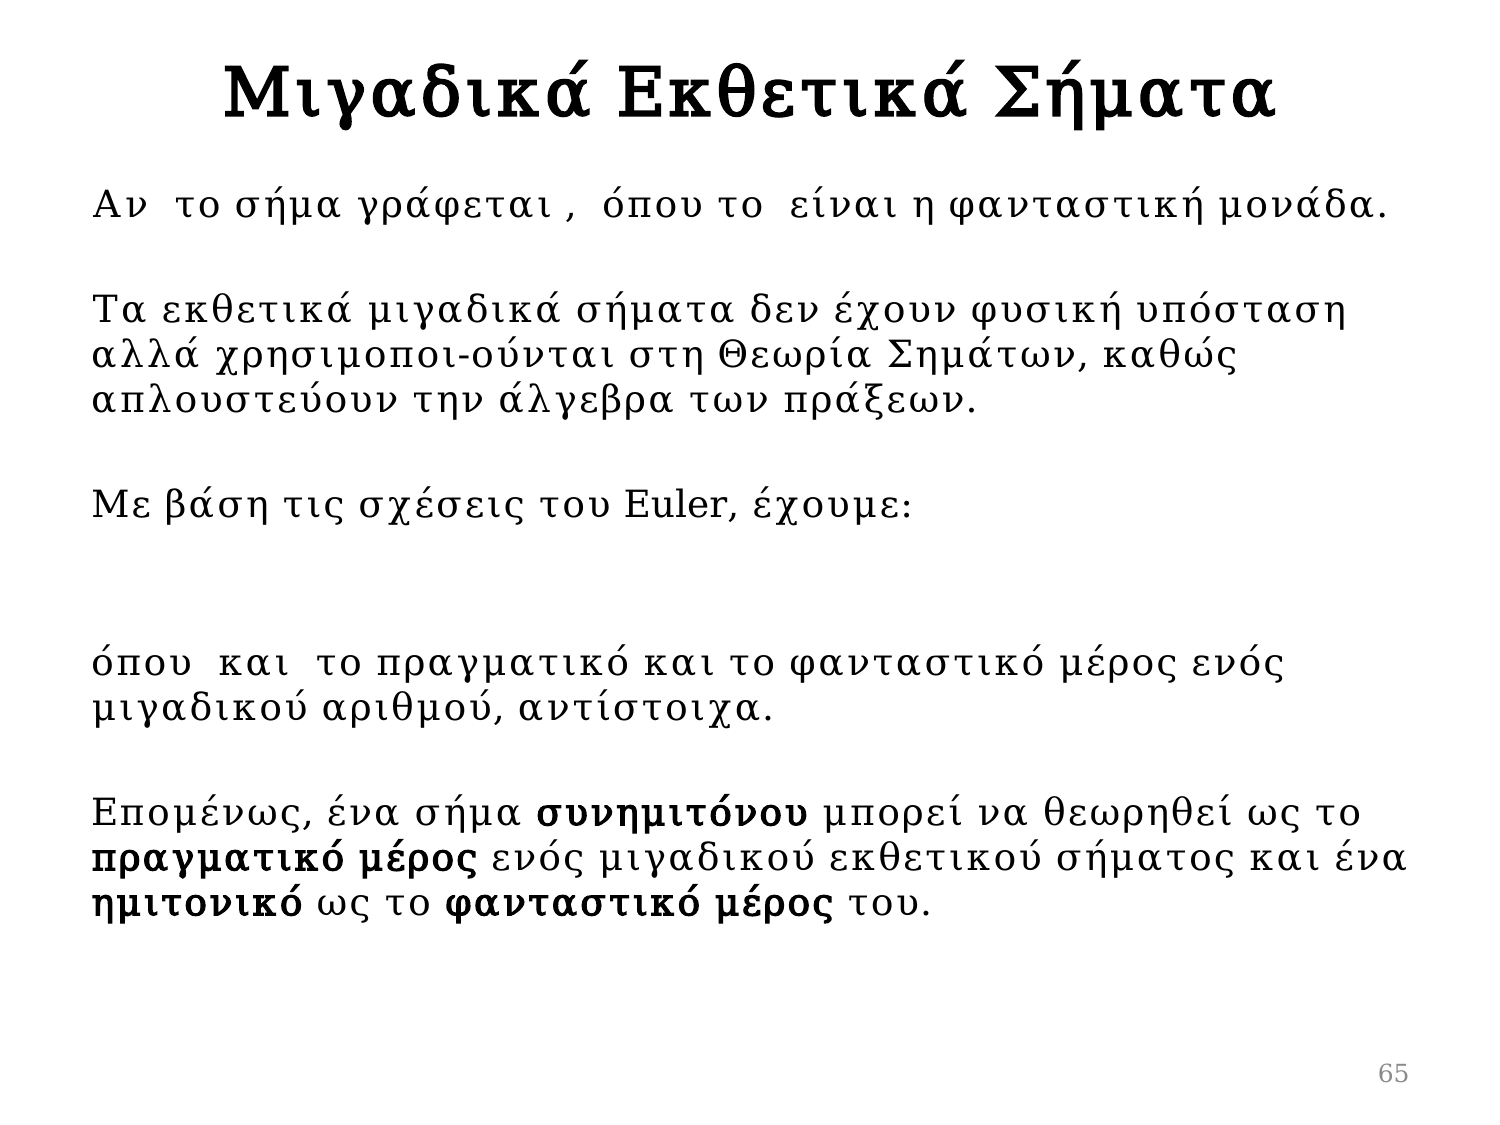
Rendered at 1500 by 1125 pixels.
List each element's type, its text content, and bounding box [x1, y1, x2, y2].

slide_number 65 [1222, 1042, 1425, 1103]
title Μιγαδικά Εκθετικά Σήματα [75, 19, 1425, 159]
